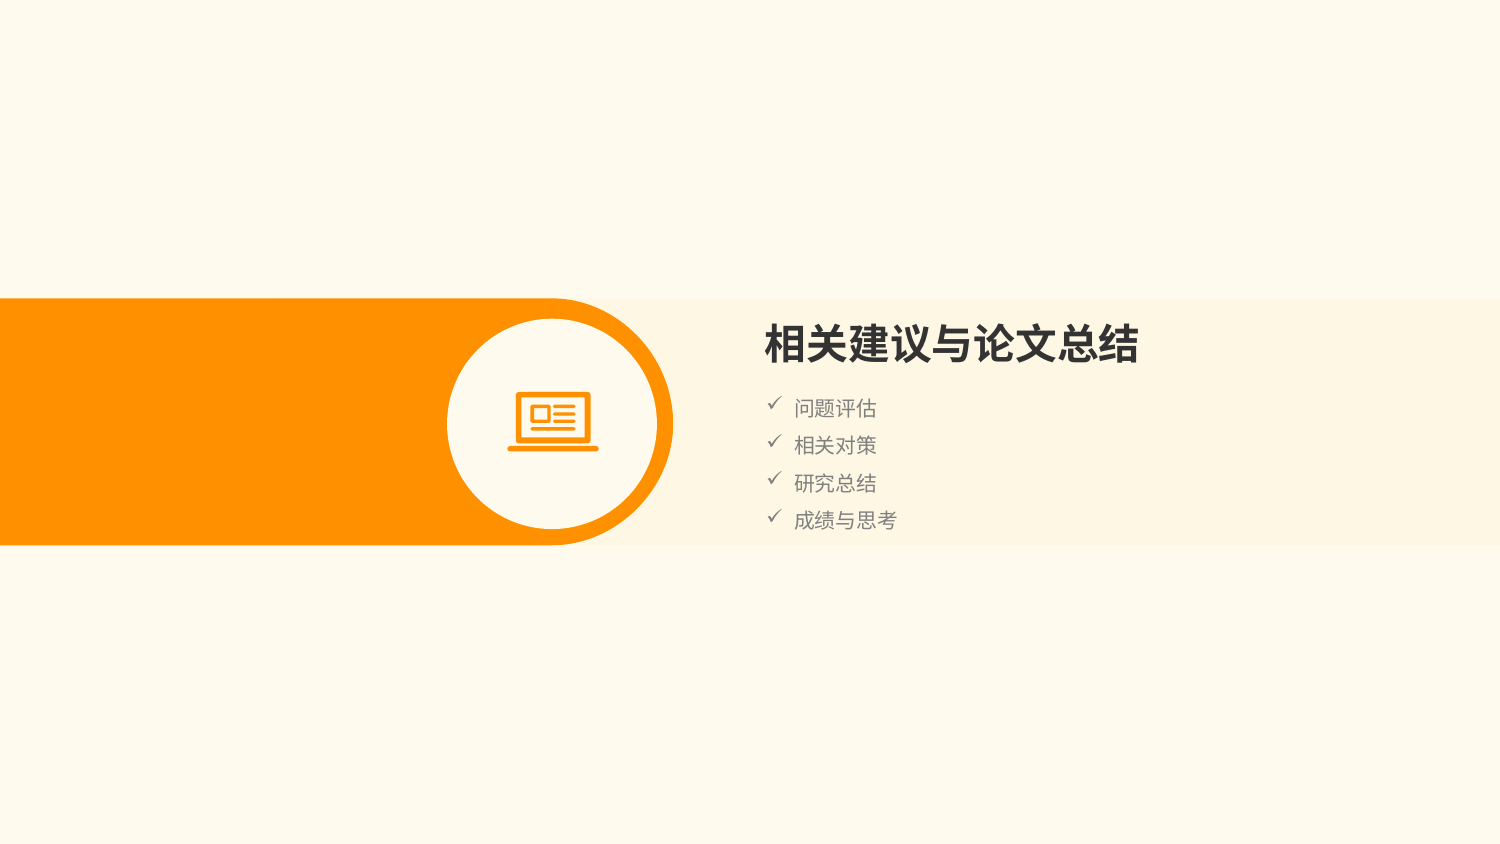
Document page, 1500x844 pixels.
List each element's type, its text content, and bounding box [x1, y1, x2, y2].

text_box [447, 318, 657, 530]
text_box [0, 298, 674, 546]
text_box [507, 445, 599, 452]
text_box [515, 391, 591, 444]
text_box 相关建议与论文总结 [750, 310, 1235, 375]
text_box 问题评估 相关对策 研究总结 成绩与思考 [751, 375, 913, 541]
text_box [560, 298, 1500, 546]
